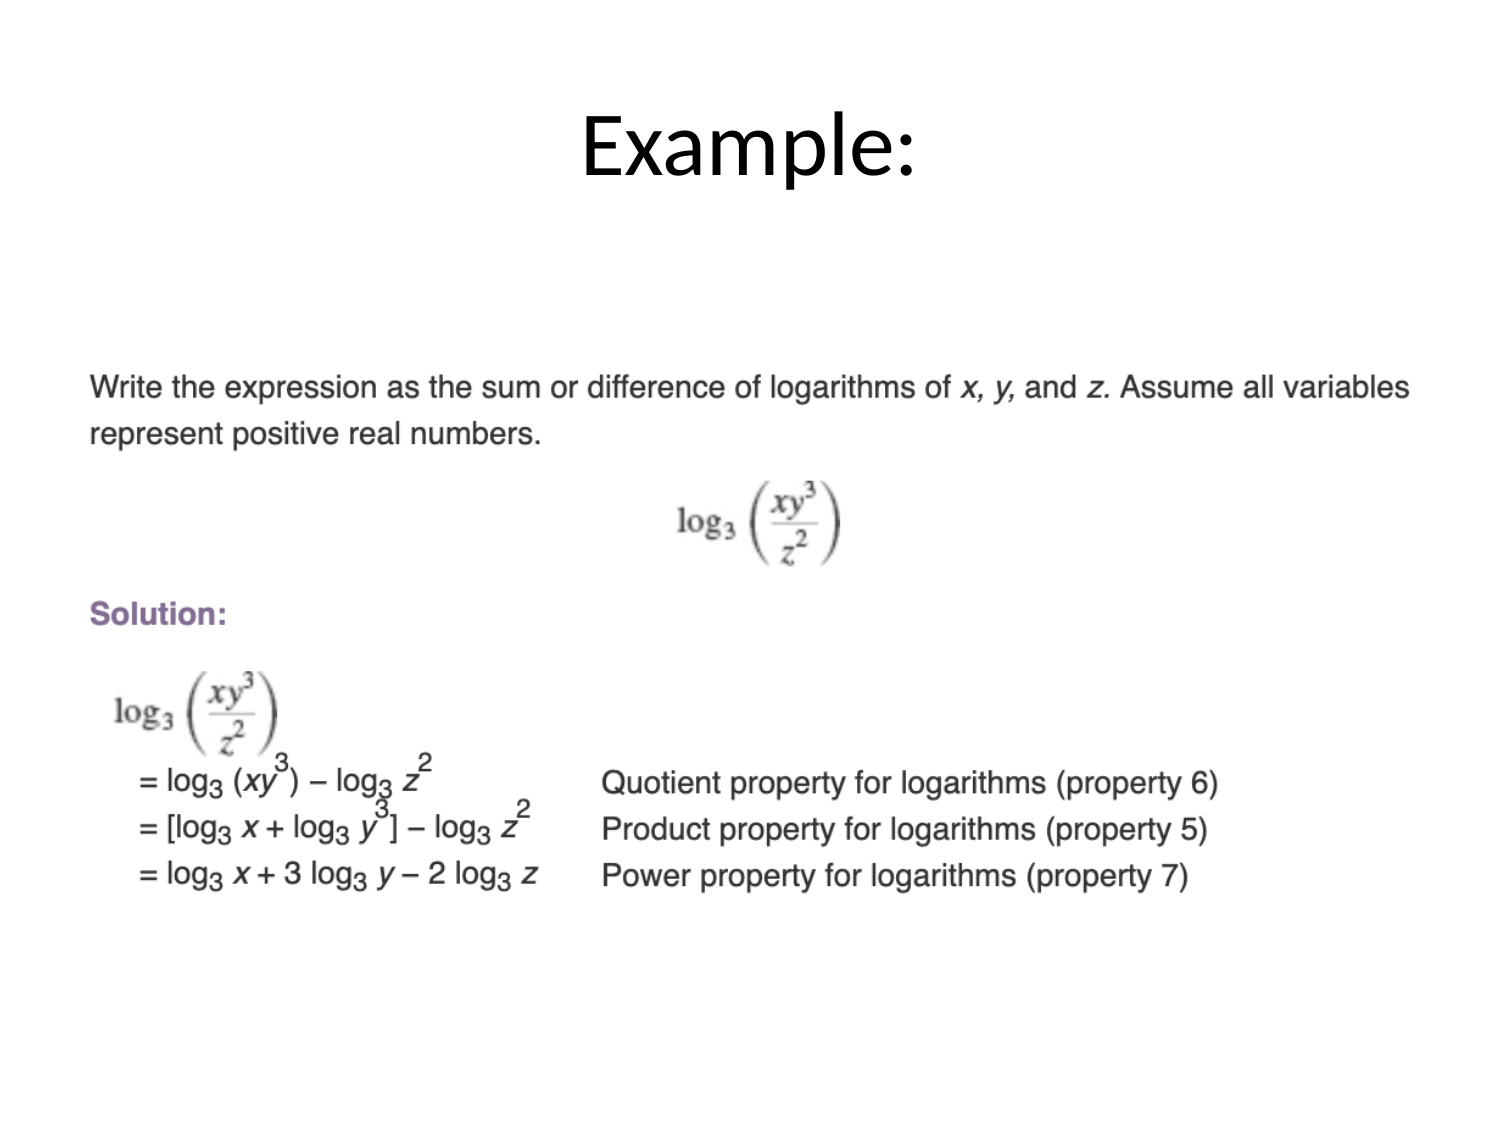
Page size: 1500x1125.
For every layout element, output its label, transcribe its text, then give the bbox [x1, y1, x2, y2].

title Example: [75, 45, 1425, 233]
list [74, 262, 1426, 1006]
